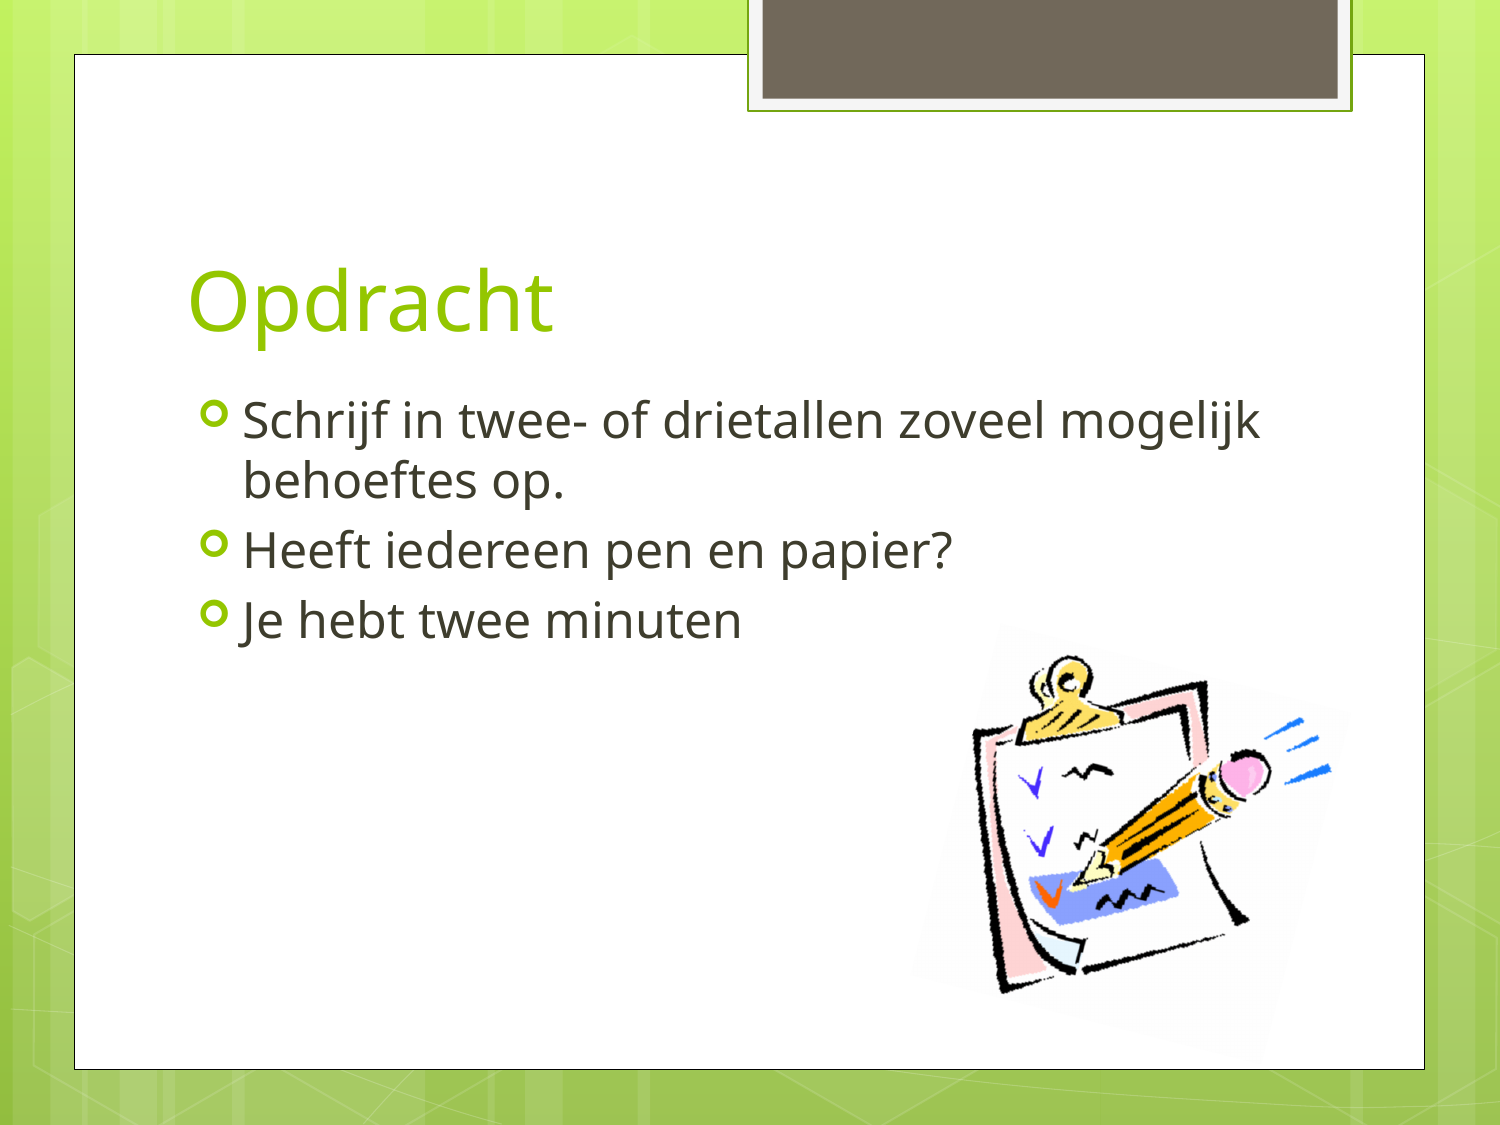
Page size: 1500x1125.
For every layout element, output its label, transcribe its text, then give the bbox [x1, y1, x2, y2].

list Schrijf in twee- of drietallen zoveel mogelijk behoeftes op. Heeft iedereen pen en papier? Je hebt twee minuten [171, 381, 1283, 957]
title Opdracht [171, 168, 1324, 357]
picture [912, 625, 1350, 1063]
